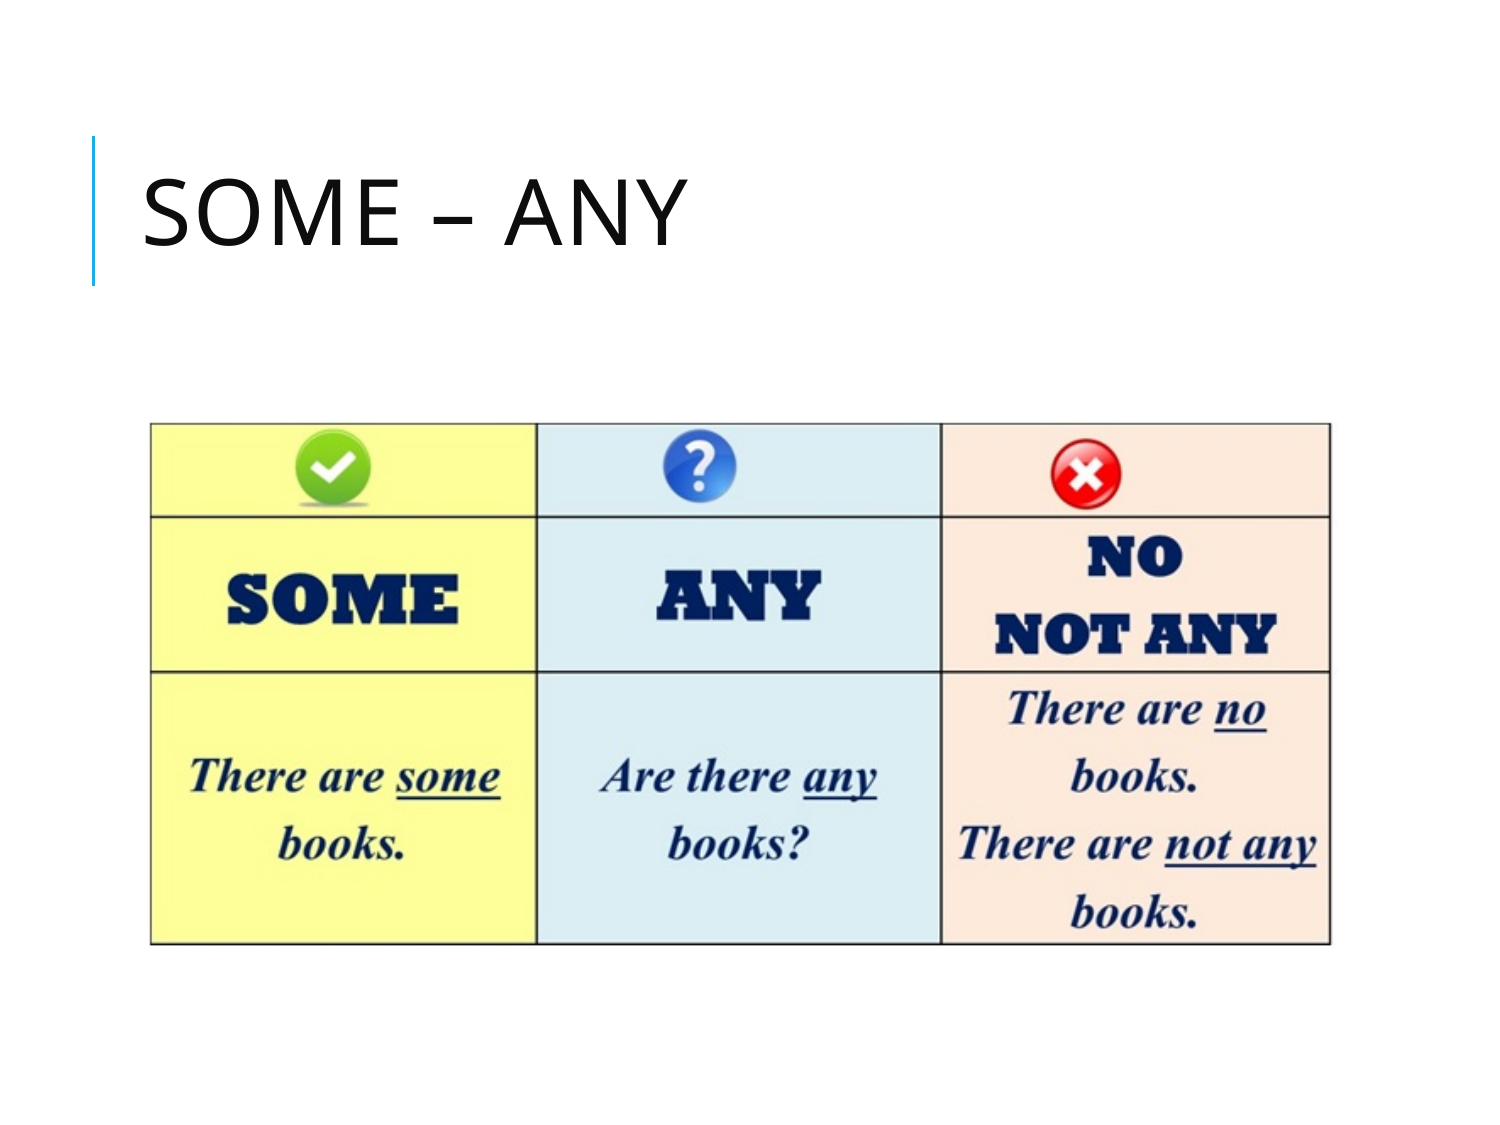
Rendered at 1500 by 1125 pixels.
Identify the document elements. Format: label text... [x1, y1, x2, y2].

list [147, 420, 1338, 949]
title Some – any [126, 96, 1322, 342]
